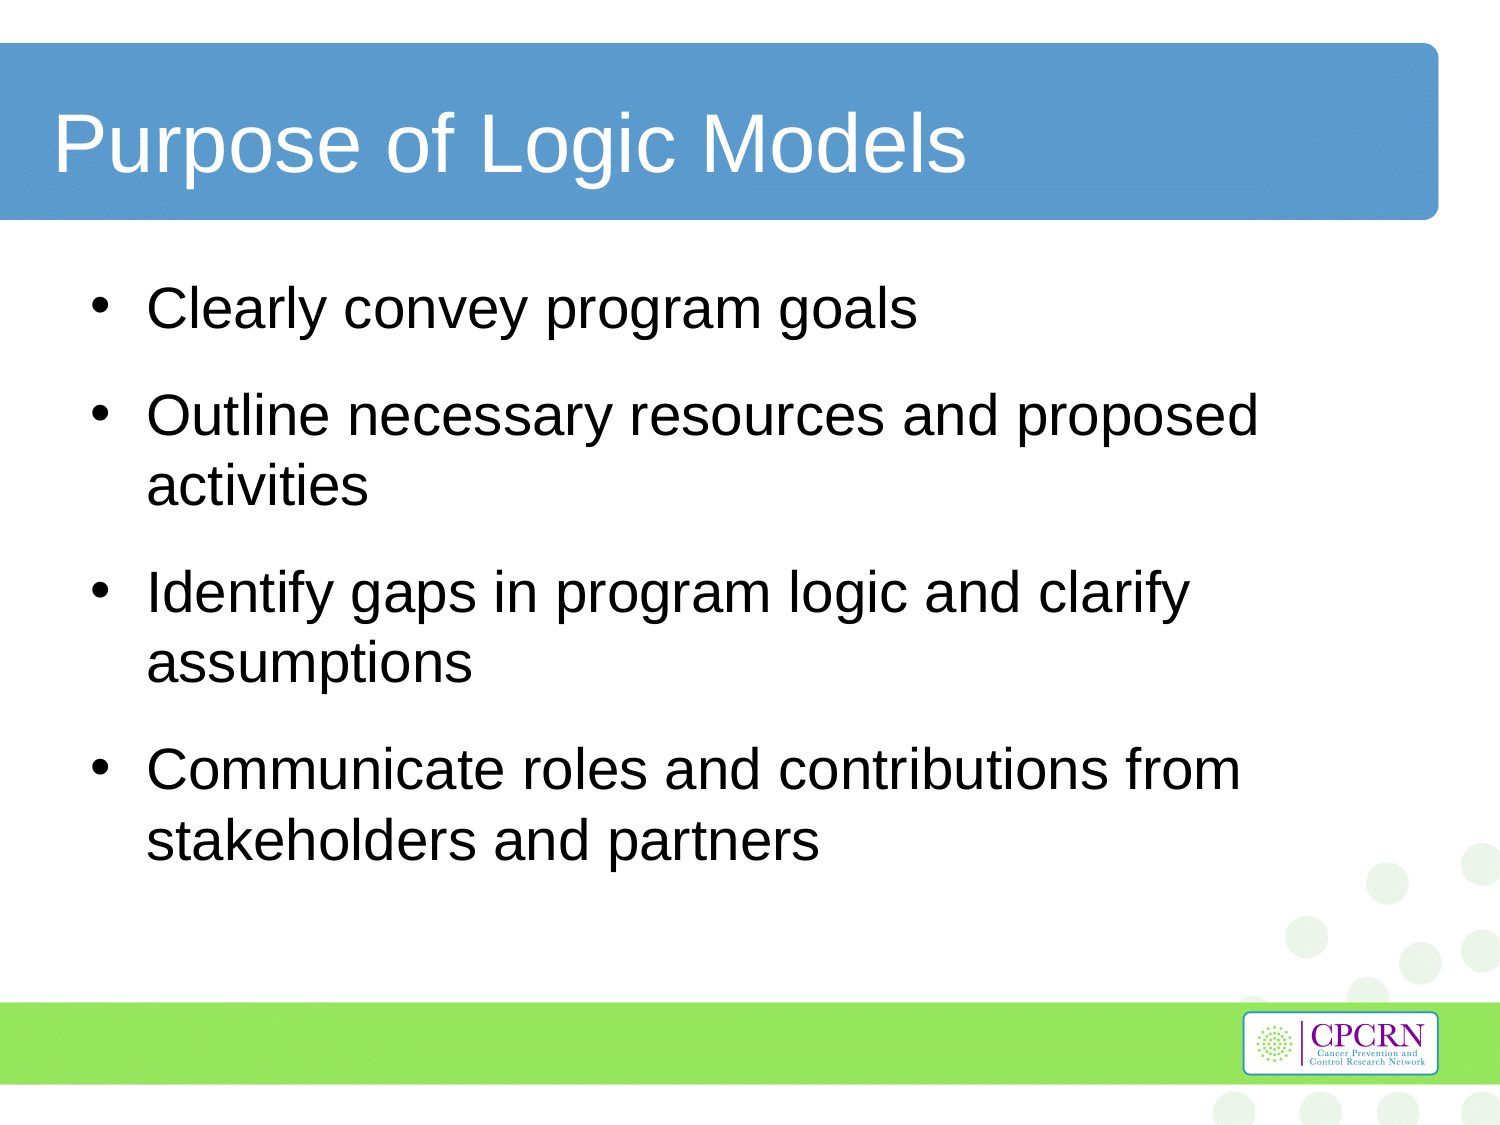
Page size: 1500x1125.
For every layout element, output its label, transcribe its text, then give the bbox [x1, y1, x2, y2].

title Purpose of Logic Models [37, 45, 1438, 233]
picture [0, 0, 1500, 1125]
list Clearly convey program goals Outline necessary resources and proposed activities Identify gaps in program logic and clarify assumptions Communicate roles and contributions from stakeholders and partners [75, 262, 1425, 1005]
